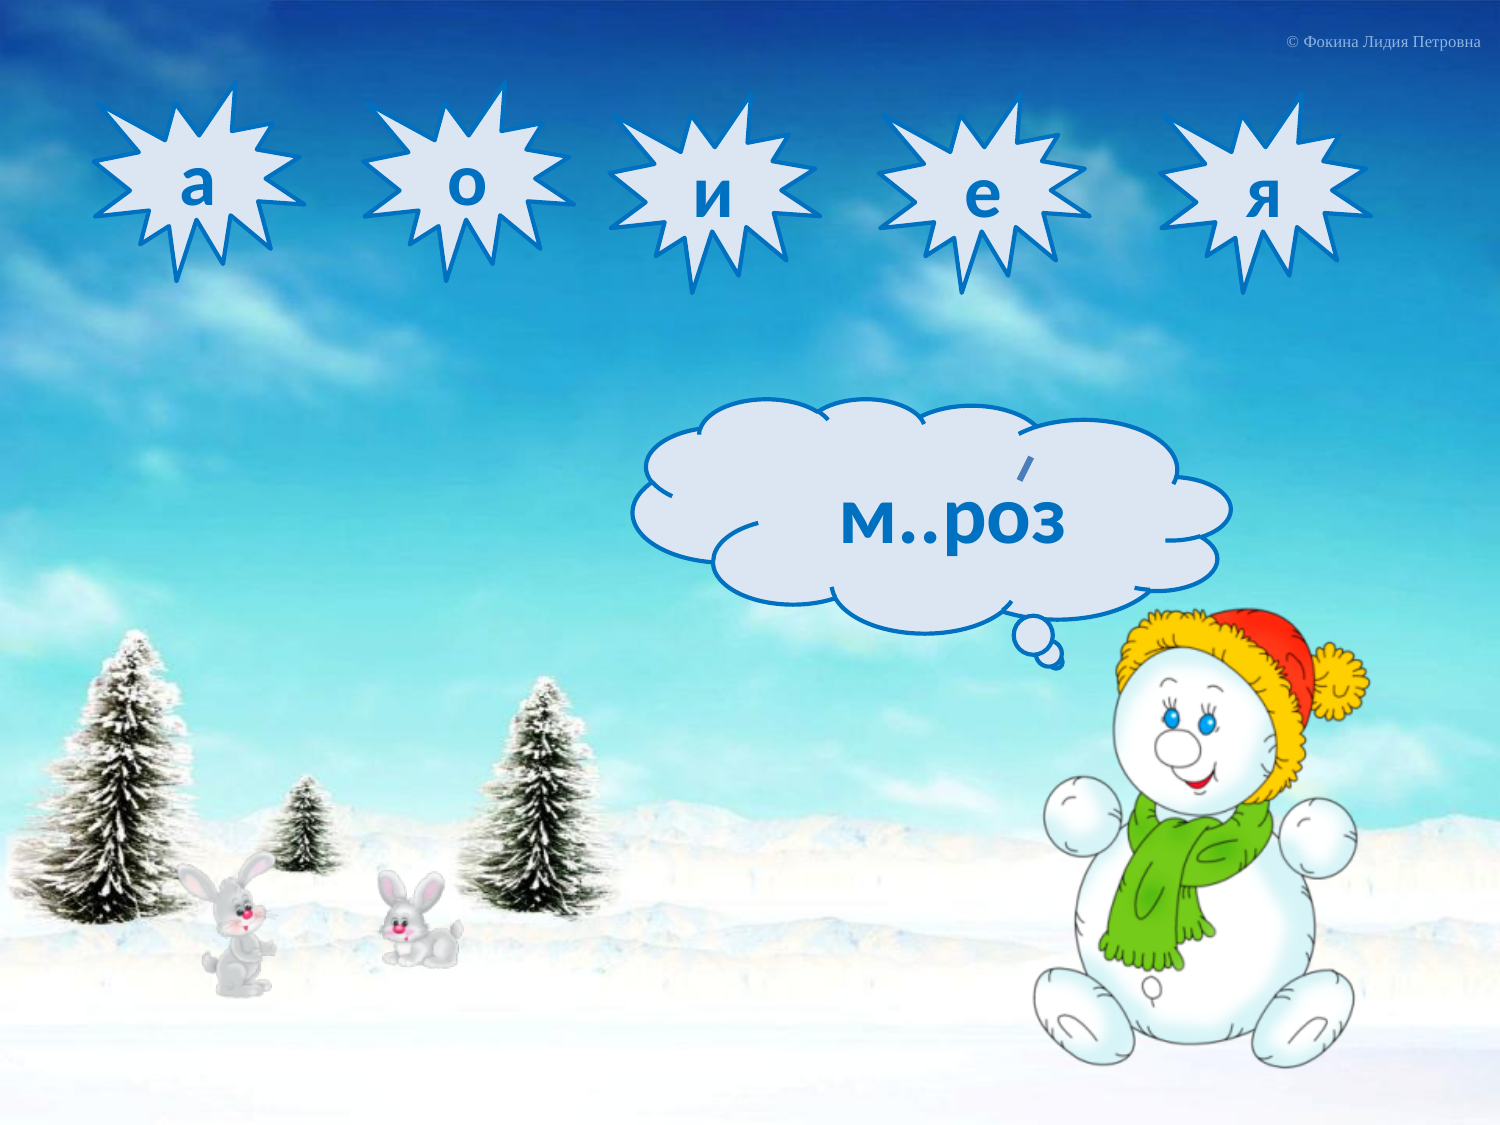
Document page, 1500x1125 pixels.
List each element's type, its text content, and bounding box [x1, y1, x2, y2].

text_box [1013, 462, 1038, 475]
text_box а [91, 80, 307, 284]
text_box я [1158, 91, 1374, 296]
picture [0, 0, 1500, 1125]
text_box и [607, 91, 823, 296]
text_box е [876, 91, 1092, 296]
text_box о [361, 80, 577, 284]
text_box м..роз [630, 397, 1233, 636]
